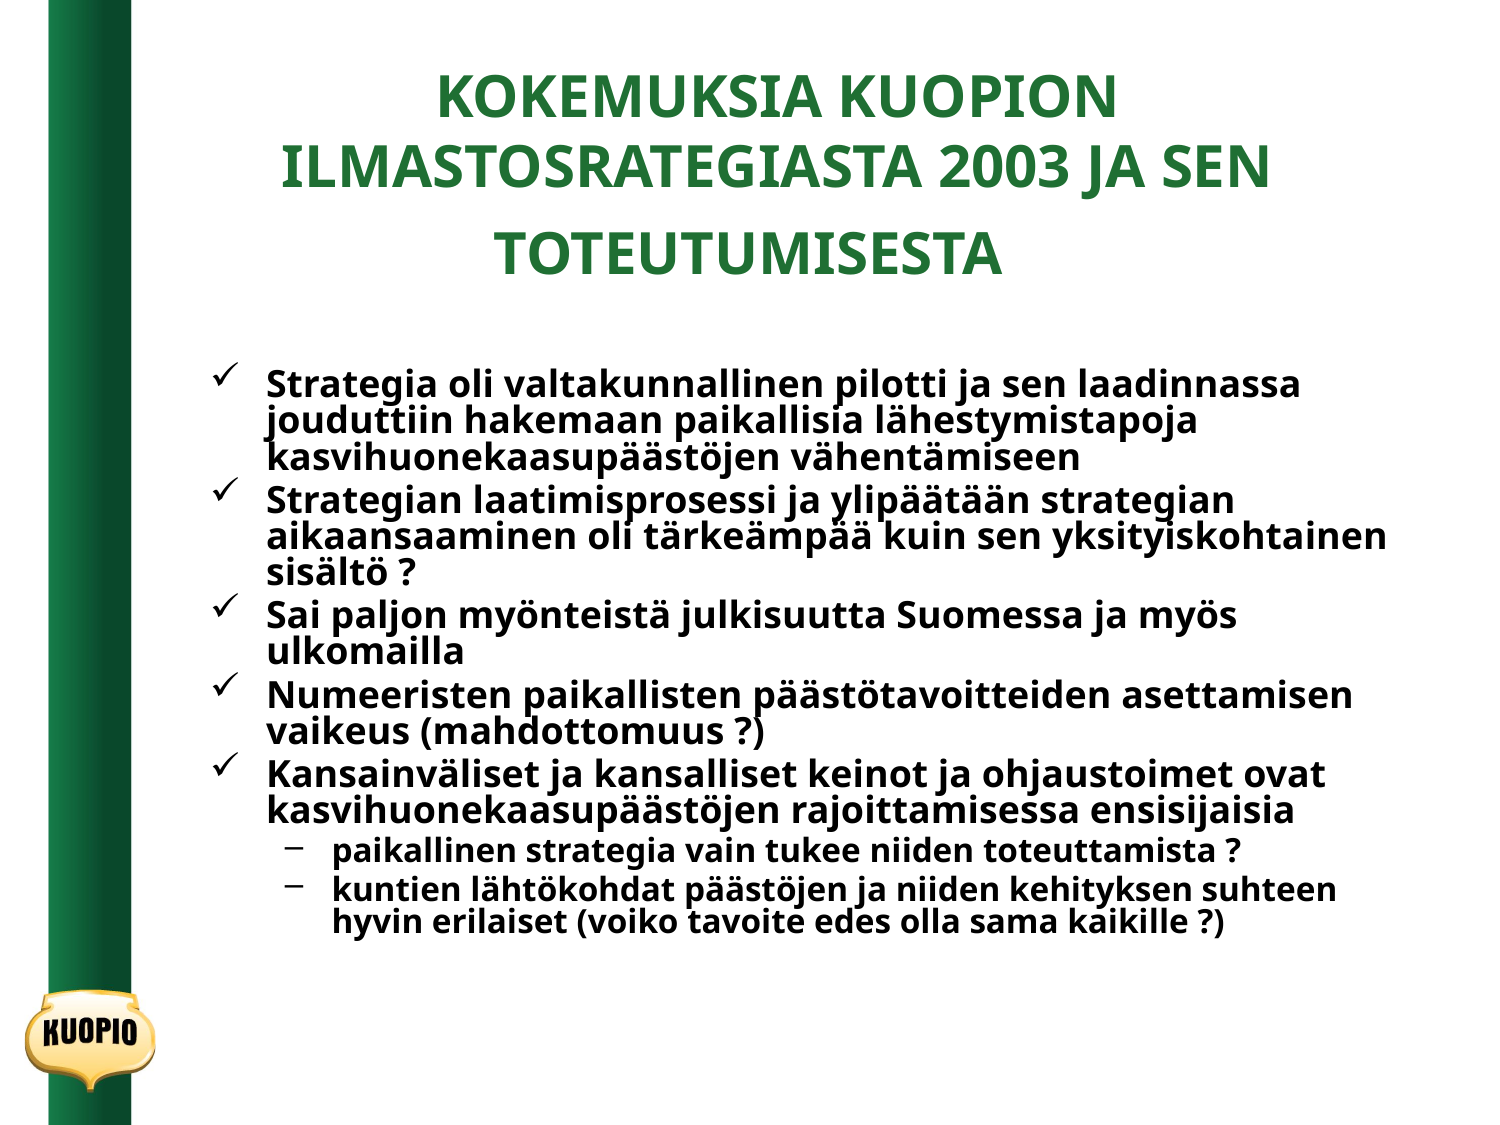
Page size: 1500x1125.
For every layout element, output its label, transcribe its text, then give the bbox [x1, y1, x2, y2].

picture [24, 0, 156, 1125]
list Strategia oli valtakunnallinen pilotti ja sen laadinnassa jouduttiin hakemaan paikallisia lähestymistapoja kasvihuonekaasupäästöjen vähentämiseen Strategian laatimisprosessi ja ylipäätään strategian aikaansaaminen oli tärkeämpää kuin sen yksityiskohtainen sisältö ? Sai paljon myönteistä julkisuutta Suomessa ja myös ulkomailla Numeeristen paikallisten päästötavoitteiden asettamisen vaikeus (mahdottomuus ?) Kansainväliset ja kansalliset keinot ja ohjaustoimet ovat kasvihuonekaasupäästöjen rajoittamisessa ensisijaisia paikallinen strategia vain tukee niiden toteuttamista ? kuntien lähtökohdat päästöjen ja niiden kehityksen suhteen hyvin erilaiset (voiko tavoite edes olla sama kaikille ?) [194, 361, 1444, 1059]
title KOKEMUKSIA KUOPION ILMASTOSRATEGIASTA 2003 JA SEN TOTEUTUMISESTA [170, 125, 1384, 314]
